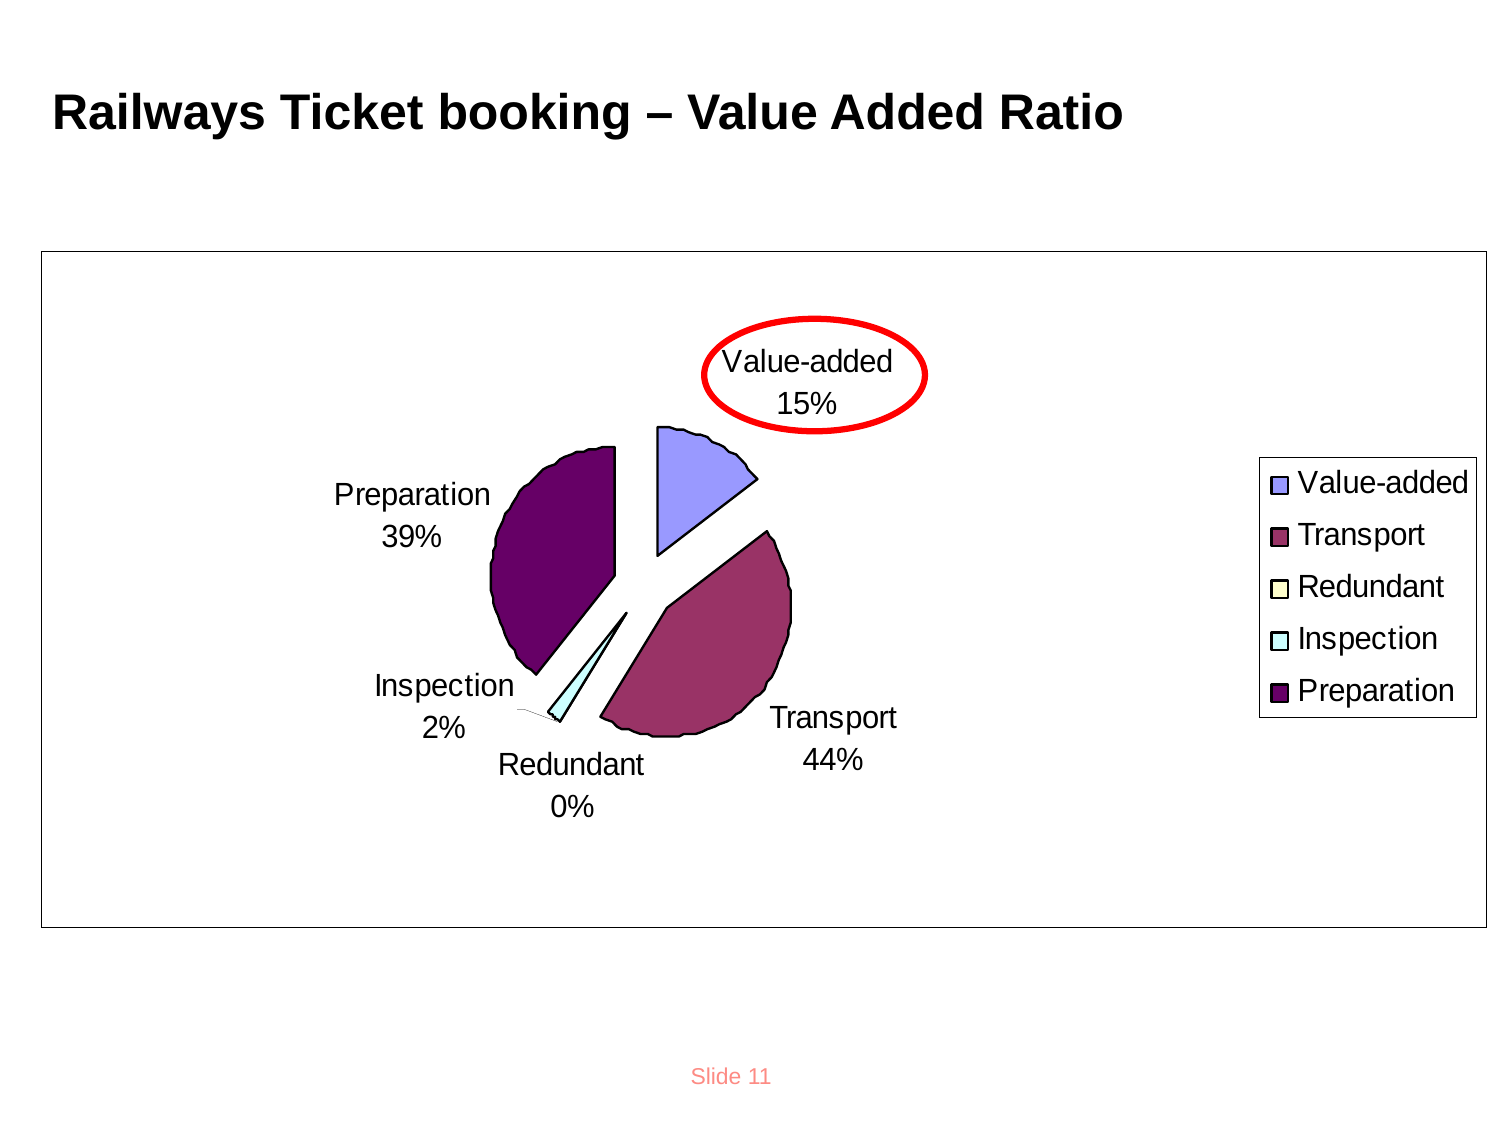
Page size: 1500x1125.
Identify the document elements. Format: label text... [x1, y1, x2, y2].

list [28, 238, 1500, 940]
text_box Railways Ticket booking – Value Added Ratio [52, 79, 1471, 142]
